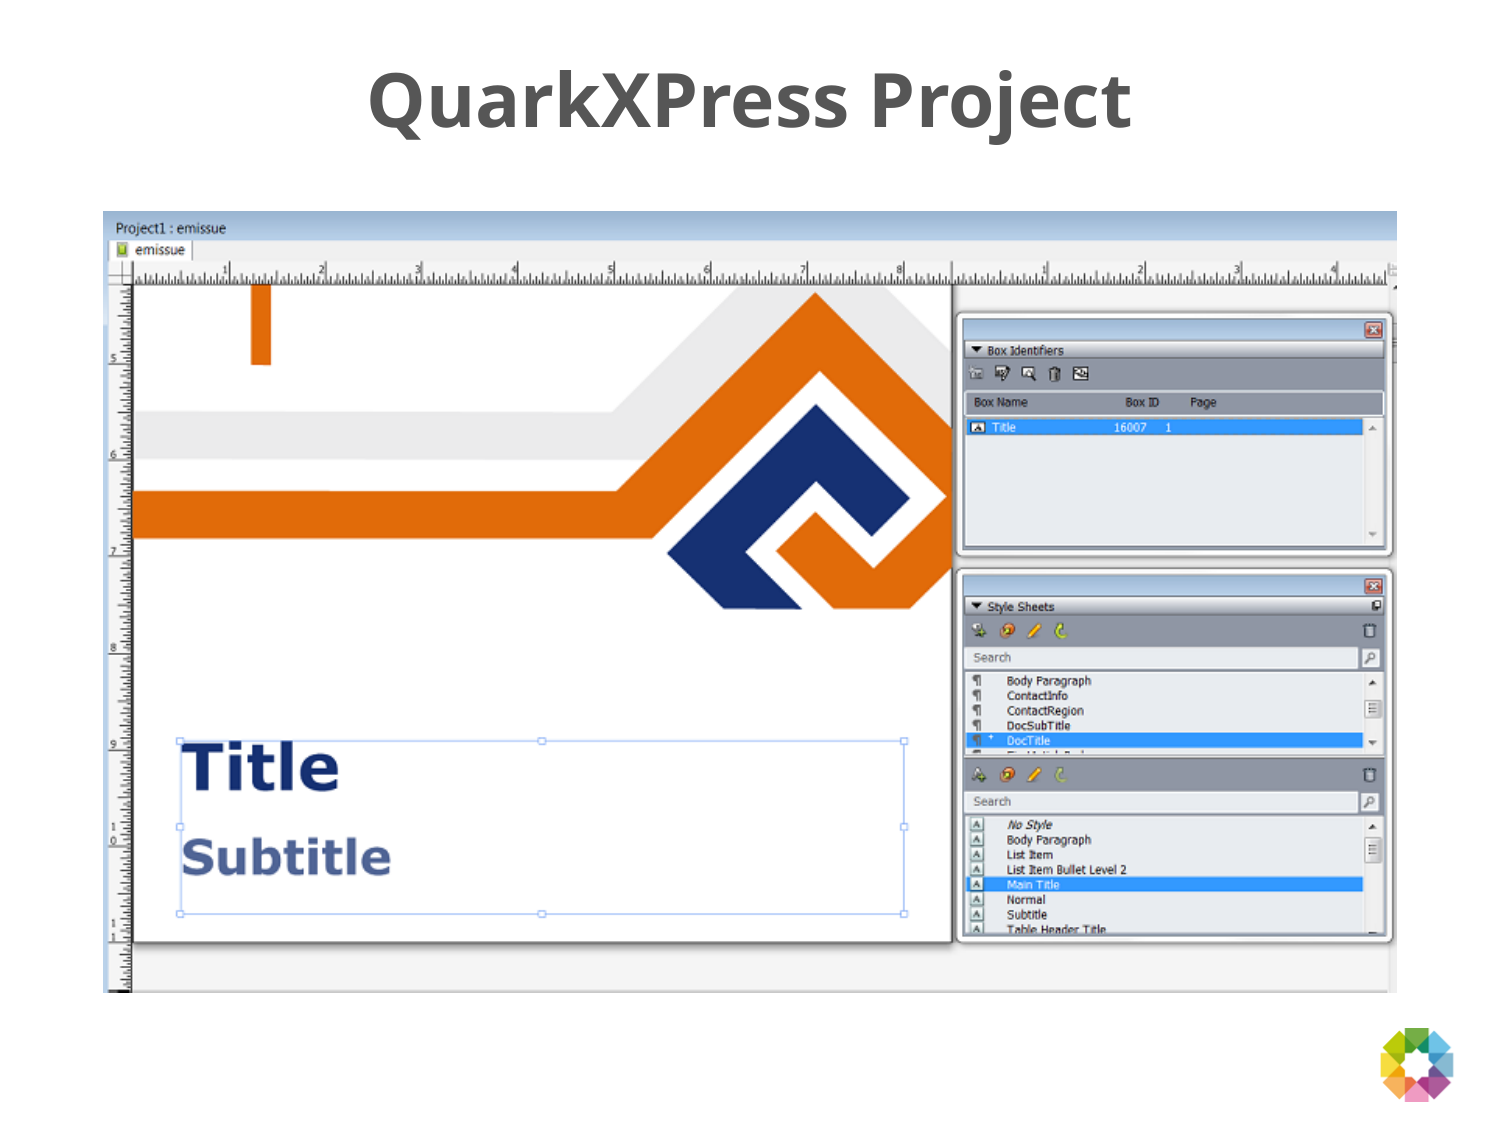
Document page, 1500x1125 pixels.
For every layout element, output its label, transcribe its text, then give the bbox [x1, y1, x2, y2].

picture [1380, 1028, 1455, 1102]
picture [103, 211, 1397, 993]
title QuarkXPress Project [45, 45, 1455, 233]
